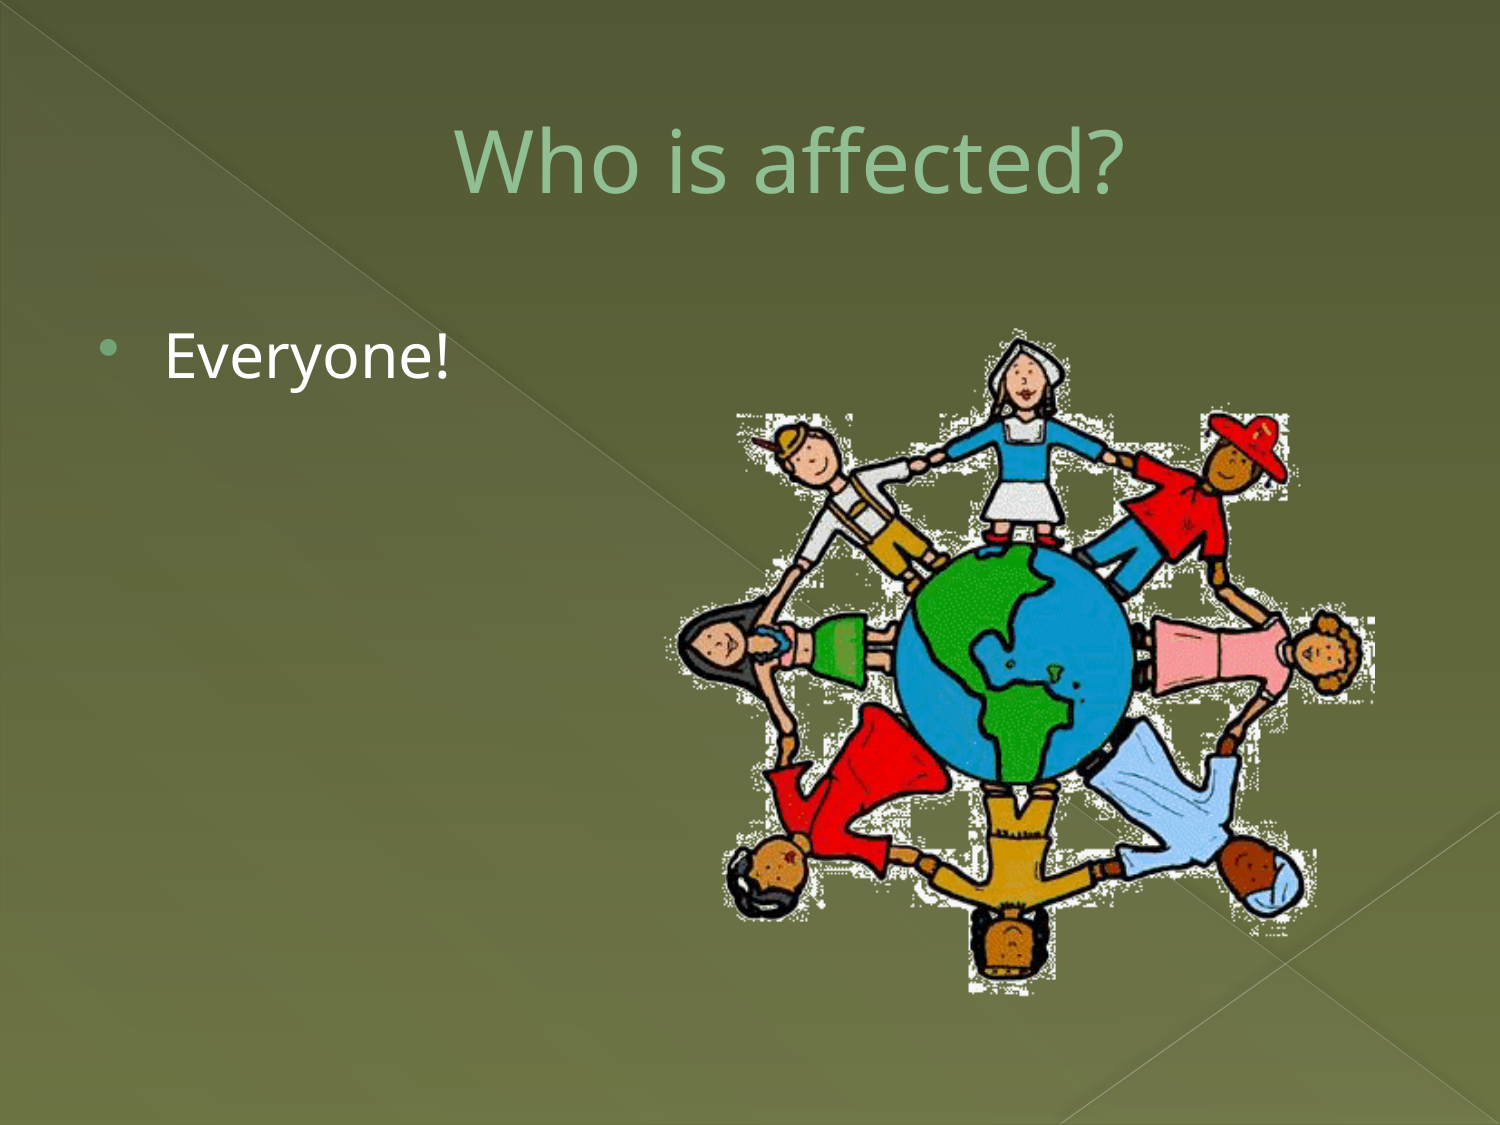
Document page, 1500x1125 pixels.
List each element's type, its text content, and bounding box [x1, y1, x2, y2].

picture [649, 327, 1376, 1001]
list Everyone! [75, 308, 1425, 1059]
title Who is affected? [75, 43, 1425, 274]
